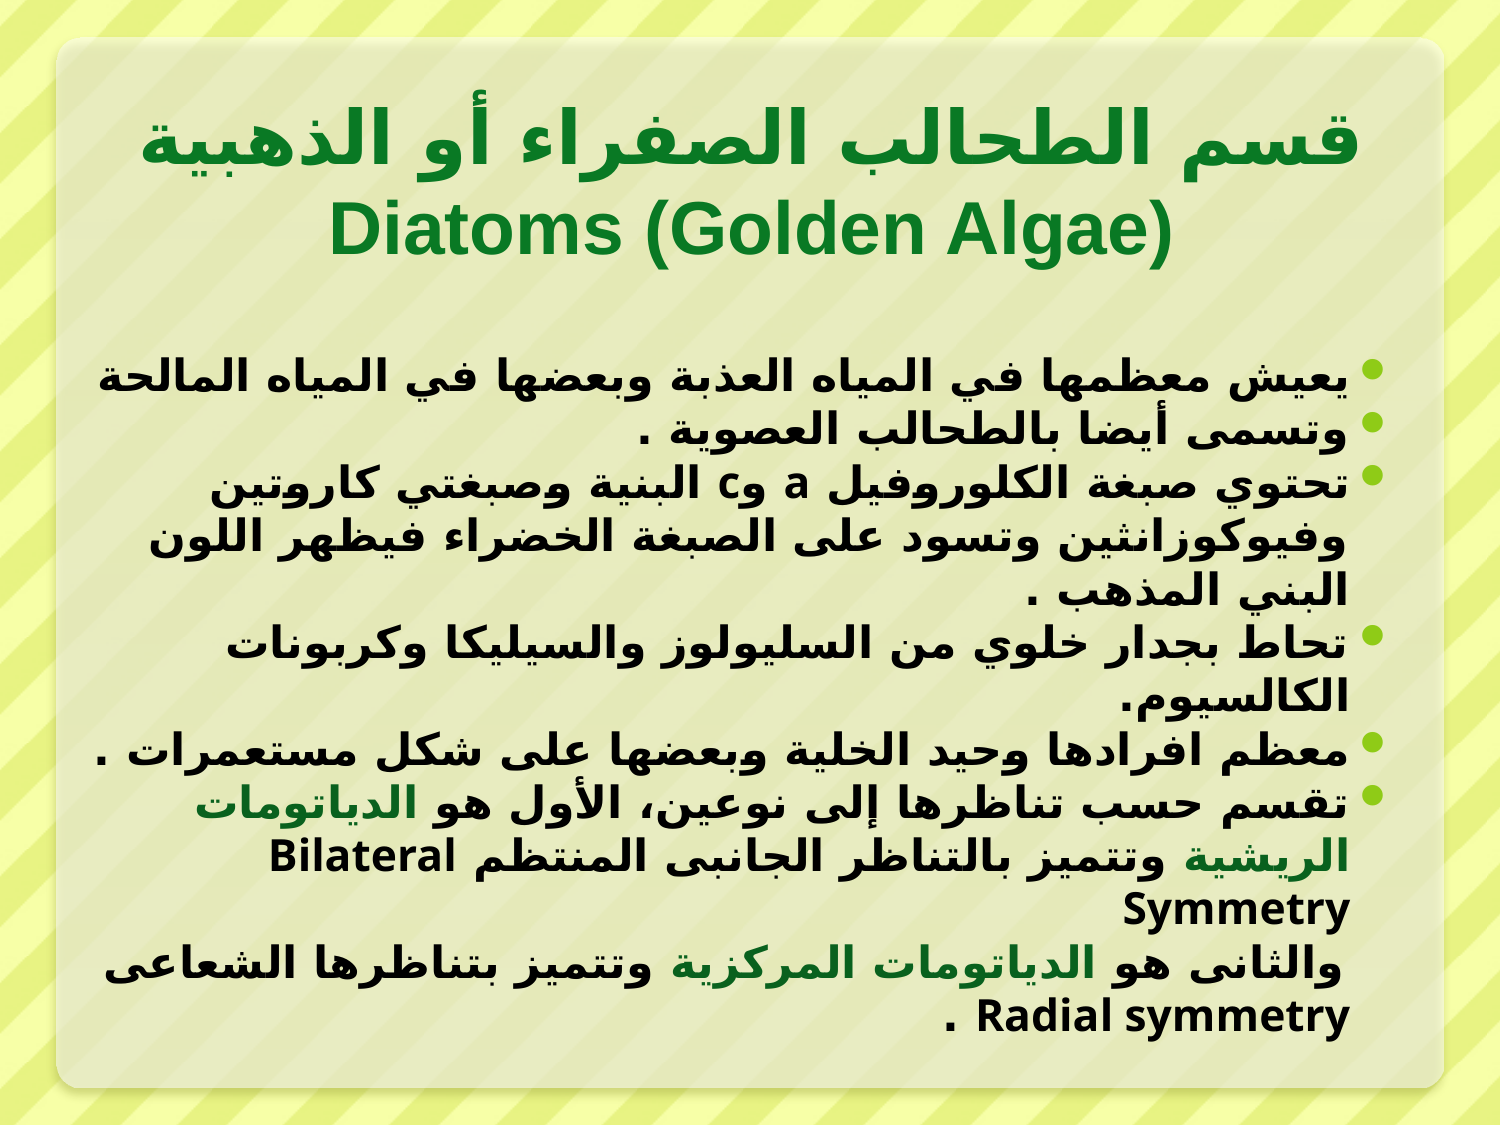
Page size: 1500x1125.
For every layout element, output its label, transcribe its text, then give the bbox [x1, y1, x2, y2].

list يعيش معظمها في المياه العذبة وبعضها في المياه المالحة وتسمى أيضا بالطحالب العصوية . تحتوي صبغة الكلوروفيل a وc البنية وصبغتي كاروتين وفيوكوزانثين وتسود على الصبغة الخضراء فيظهر اللون البني المذهب . تحاط بجدار خلوي من السليولوز والسيليكا وكربونات الكالسيوم. معظم افرادها وحيد الخلية وبعضها على شكل مستعمرات . تقسم حسب تناظرها إلى نوعين، الأول هو الدياتومات الريشية وتتميز بالتناظر الجانبى المنتظم Bilateral Symmetry والثانى هو الدياتومات المركزية وتتميز بتناظرها الشعاعى Radial symmetry . [75, 339, 1425, 1083]
title قسم الطحالب الصفراء أو الذهبية Diatoms (Golden Algae) [76, 90, 1427, 278]
